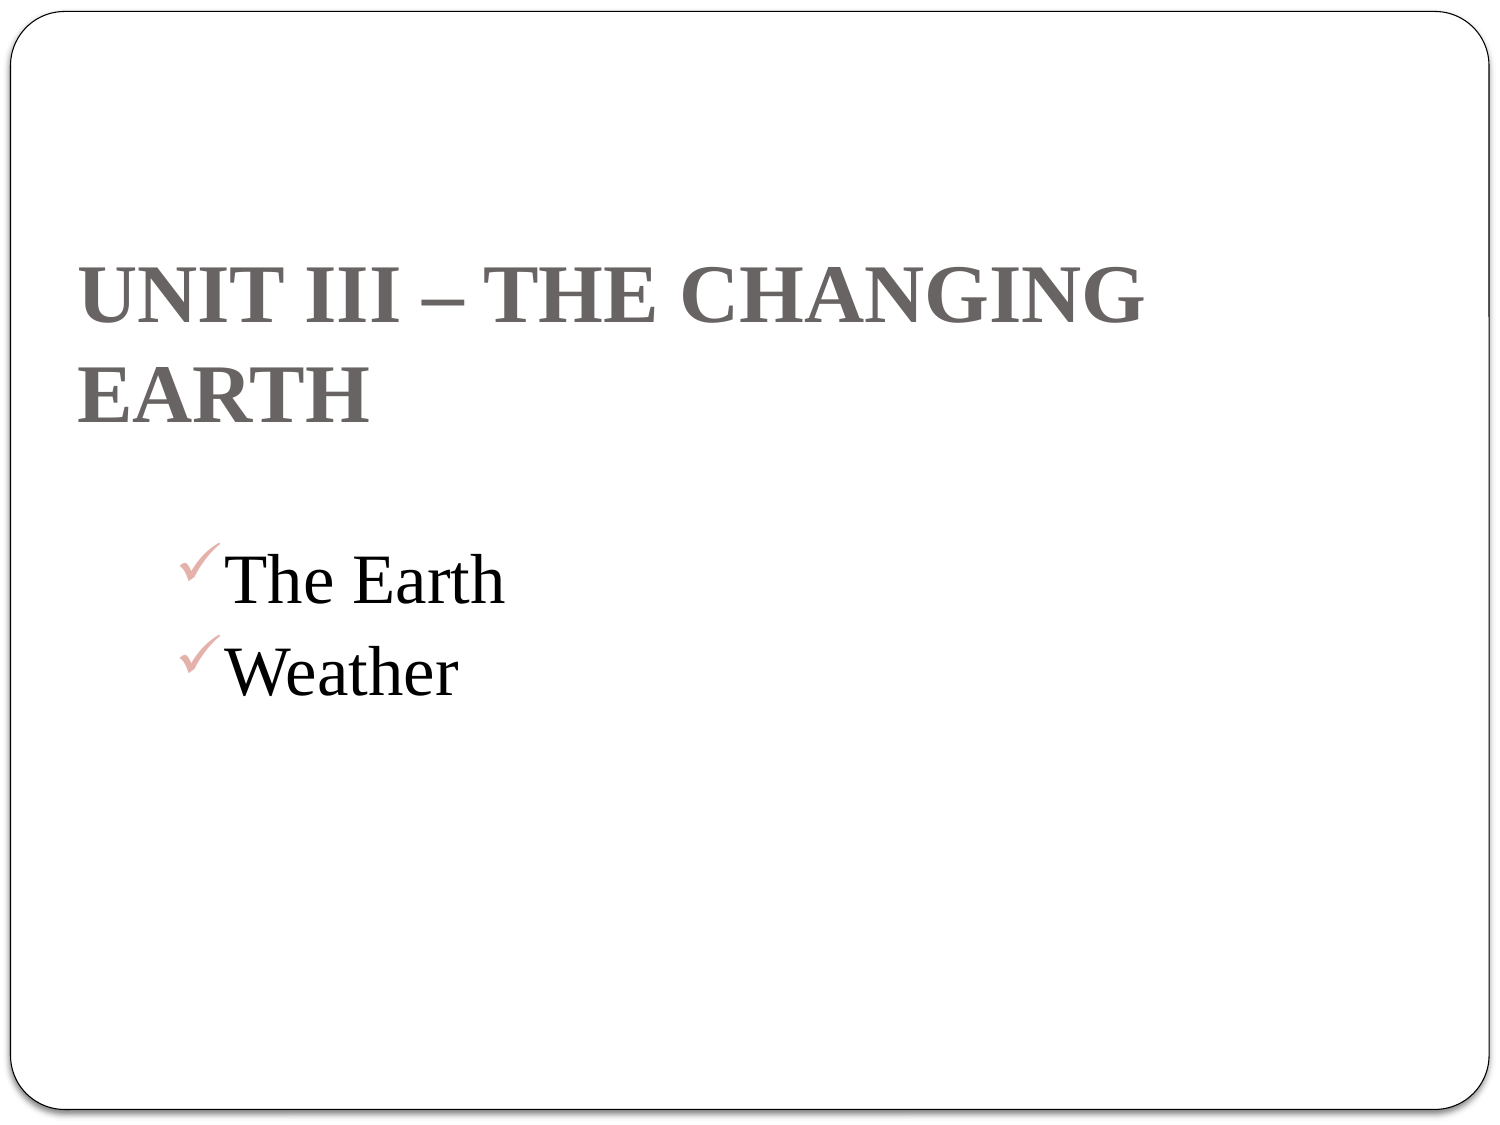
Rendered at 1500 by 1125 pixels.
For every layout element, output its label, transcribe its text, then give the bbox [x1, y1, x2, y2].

list The Earth Weather [62, 525, 1413, 1125]
title UNIT III – THE CHANGING EARTH [62, 224, 1413, 455]
